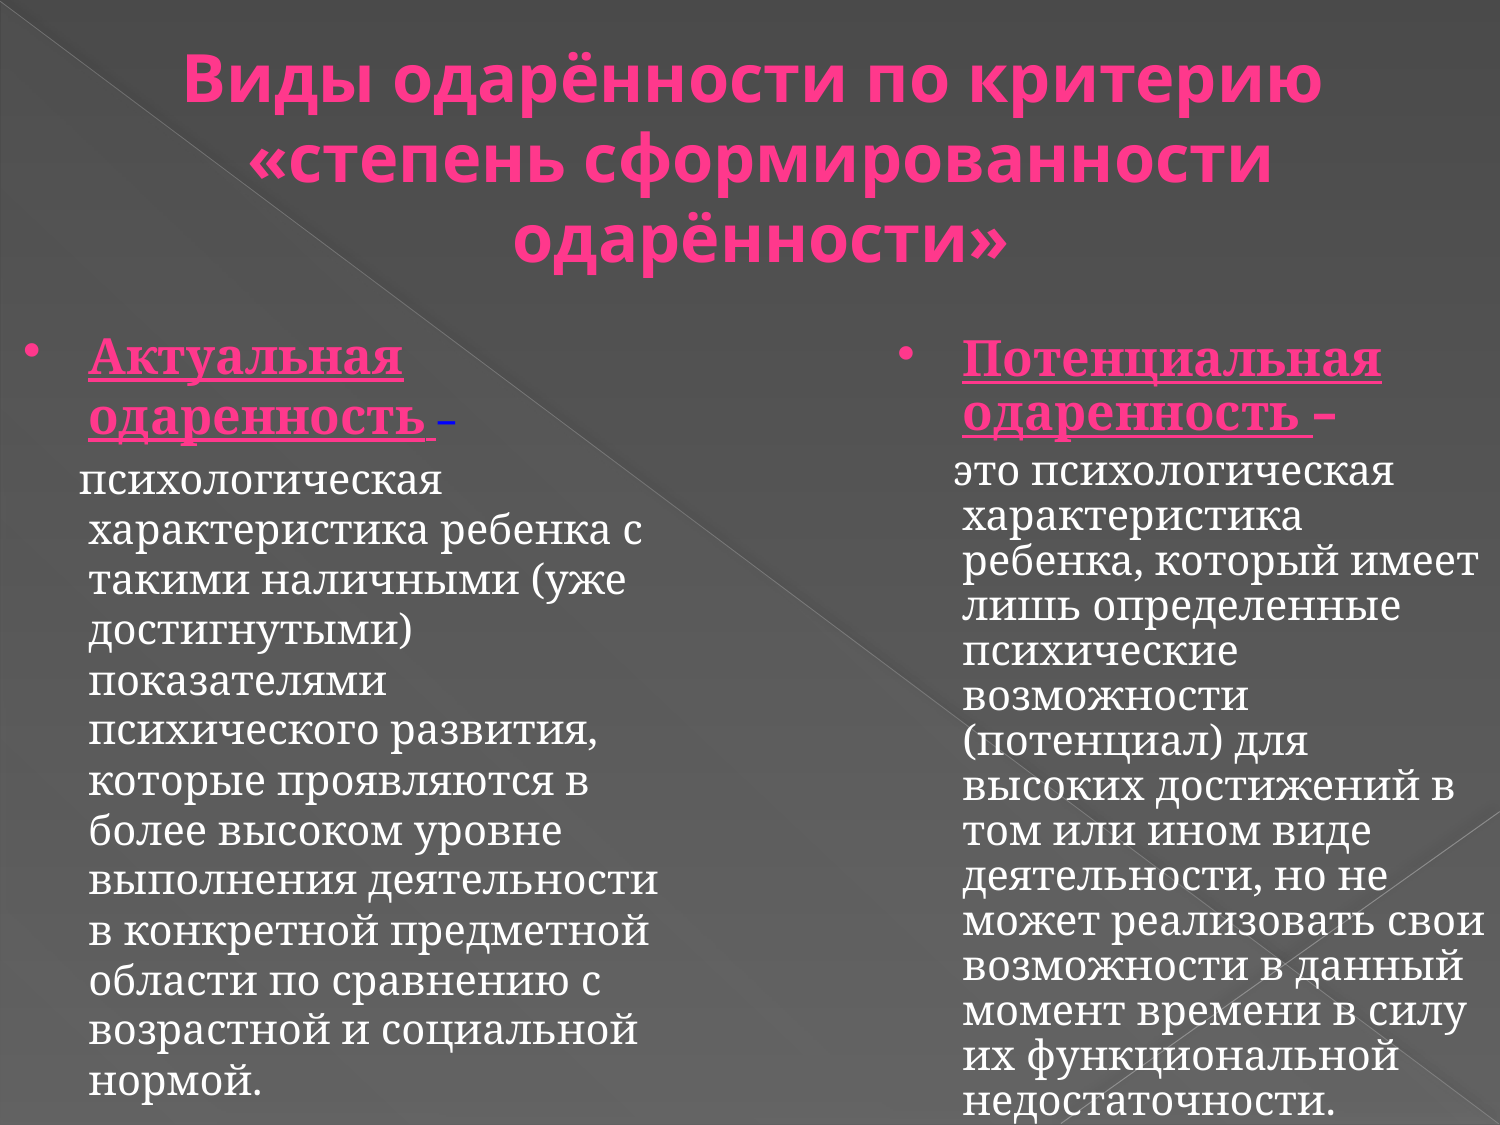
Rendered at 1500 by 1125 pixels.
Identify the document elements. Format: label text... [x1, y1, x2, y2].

list Актуальная одаренность – психологическая характеристика ребенка с такими наличными (уже достигнутыми) показателями психического развития, которые проявляются в более высоком уровне выполнения деятельности в конкретной предметной области по сравнению с возрастной и социальной нормой. [0, 317, 687, 1083]
text_box Виды одарённости по критерию «степень сформированности одарённости» [123, 66, 1399, 291]
list Потенциальная одаренность – это психологическая характеристика ребенка, который имеет лишь определенные психические возможности (потенциал) для высоких достижений в том или ином виде деятельности, но не может реализовать свои возможности в данный момент времени в силу их функциональной недостаточности. [874, 326, 1500, 1077]
